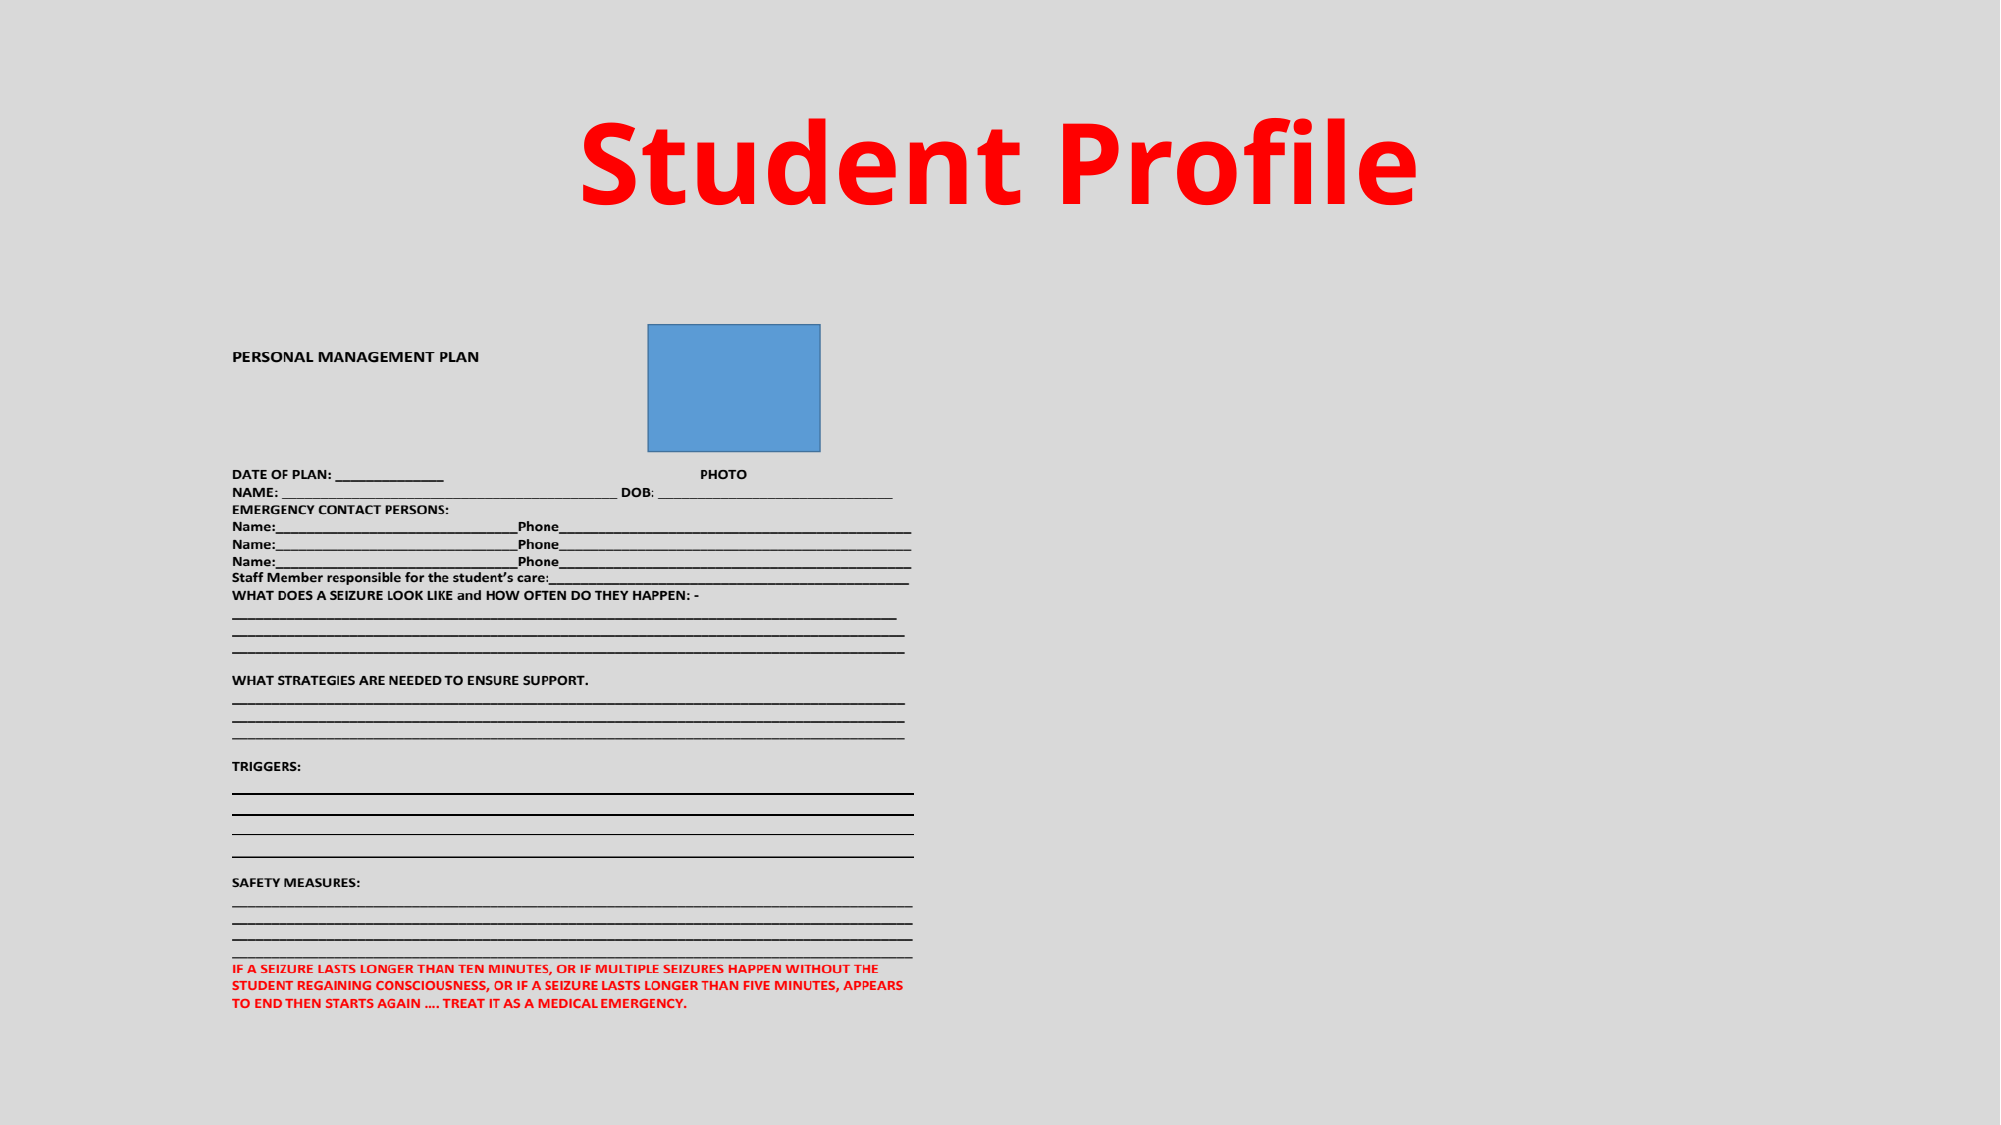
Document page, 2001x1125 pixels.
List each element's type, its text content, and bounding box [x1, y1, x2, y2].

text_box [231, 243, 915, 1044]
title Student Profile [137, 59, 1863, 278]
